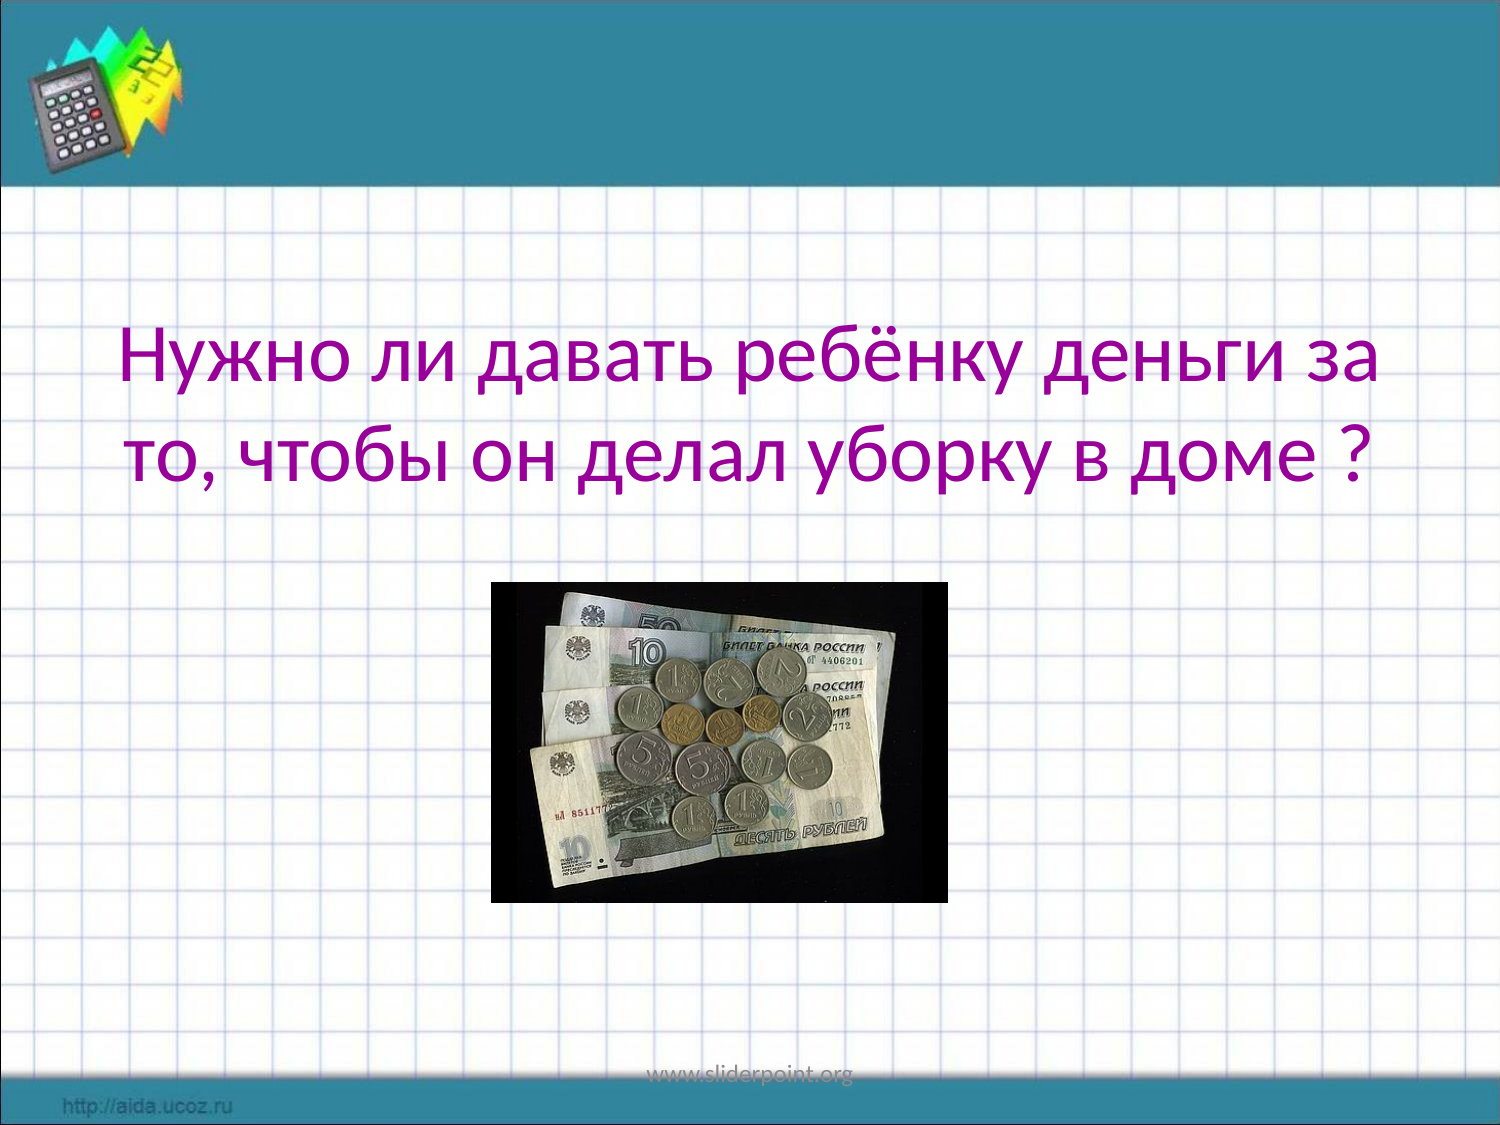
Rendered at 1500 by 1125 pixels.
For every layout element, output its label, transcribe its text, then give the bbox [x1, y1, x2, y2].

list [490, 582, 949, 904]
picture [0, 0, 1500, 1125]
title Нужно ли давать ребёнку деньги за то, чтобы он делал уборку в доме ? [74, 274, 1426, 623]
footer www.sliderpoint.org [512, 1042, 988, 1103]
